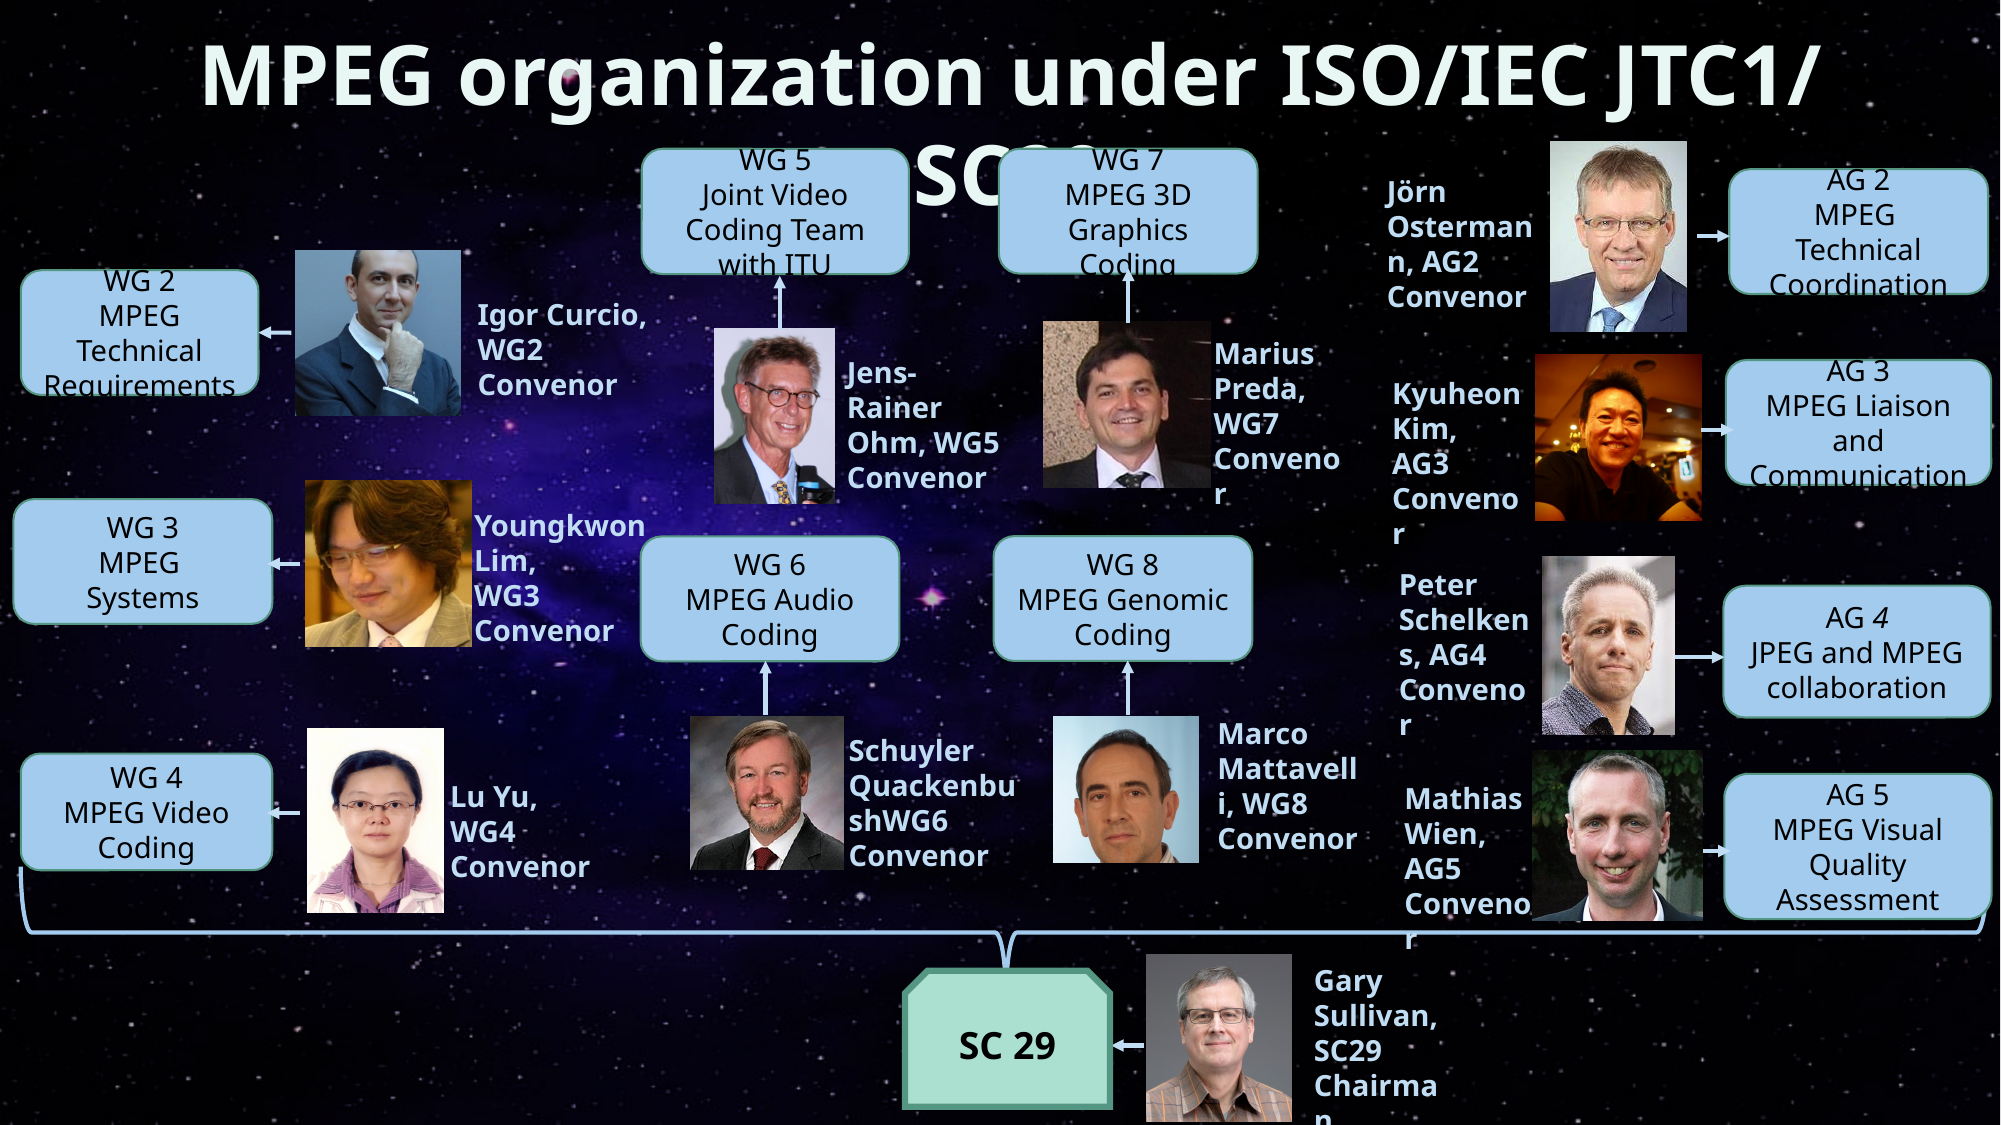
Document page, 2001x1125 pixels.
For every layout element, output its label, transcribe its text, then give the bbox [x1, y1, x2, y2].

text_box Jörn Ostermann, AG2 Convenor [1372, 166, 1550, 321]
text_box Igor Curcio, WG2 Convenor [462, 288, 736, 409]
text_box Marius Preda, WG7 Convenor [1198, 327, 1365, 518]
text_box AG 2 MPEG Technical Coordination [1728, 168, 1990, 296]
text_box WG 8 MPEG Genomic Coding [992, 535, 1254, 662]
text_box WG 7 MPEG 3D Graphics Coding [997, 147, 1259, 275]
text_box Peter Schelkens, AG4 Convenor [1384, 559, 1551, 749]
text_box WG 3 MPEG Systems [12, 498, 274, 625]
text_box Mathias Wien, AG5 Convenor [1389, 772, 1549, 963]
text_box WG 4 MPEG Video Coding [19, 752, 274, 872]
text_box Marco Mattavelli, WG8 Convenor [1202, 708, 1373, 863]
text_box Jens-Rainer Ohm, WG5 Convenor [835, 347, 1019, 502]
text_box SC 29 [903, 969, 1112, 1108]
text_box Kyuheon Kim, AG3 Convenor [1377, 368, 1537, 558]
text_box WG 5 Joint Video Coding Team with ITU [640, 147, 910, 276]
text_box Youngkwon Lim, WG3 Convenor [459, 500, 704, 655]
text_box Lu Yu, WG4 Convenor [444, 771, 658, 891]
text_box Gary Sullivan, SC29 Chairman [1299, 954, 1459, 1125]
text_box [1549, 866, 1985, 934]
text_box AG 3 MPEG Liaison and Communication [1724, 358, 1993, 486]
text_box Schuyler QuackenbushWG6 Convenor [834, 725, 1039, 880]
text_box AG 5 MPEG Visual Quality Assessment [1723, 772, 1993, 921]
text_box MPEG organization under ISO/IEC JTC1/ SC29 [136, 14, 1886, 230]
text_box WG 2 MPEG Technical Requirements [19, 269, 260, 397]
text_box AG 4 JPEG and MPEG collaboration [1722, 584, 1992, 719]
text_box WG 6 MPEG Audio Coding [639, 535, 901, 663]
text_box [20, 866, 1389, 969]
picture [0, 0, 2001, 1125]
